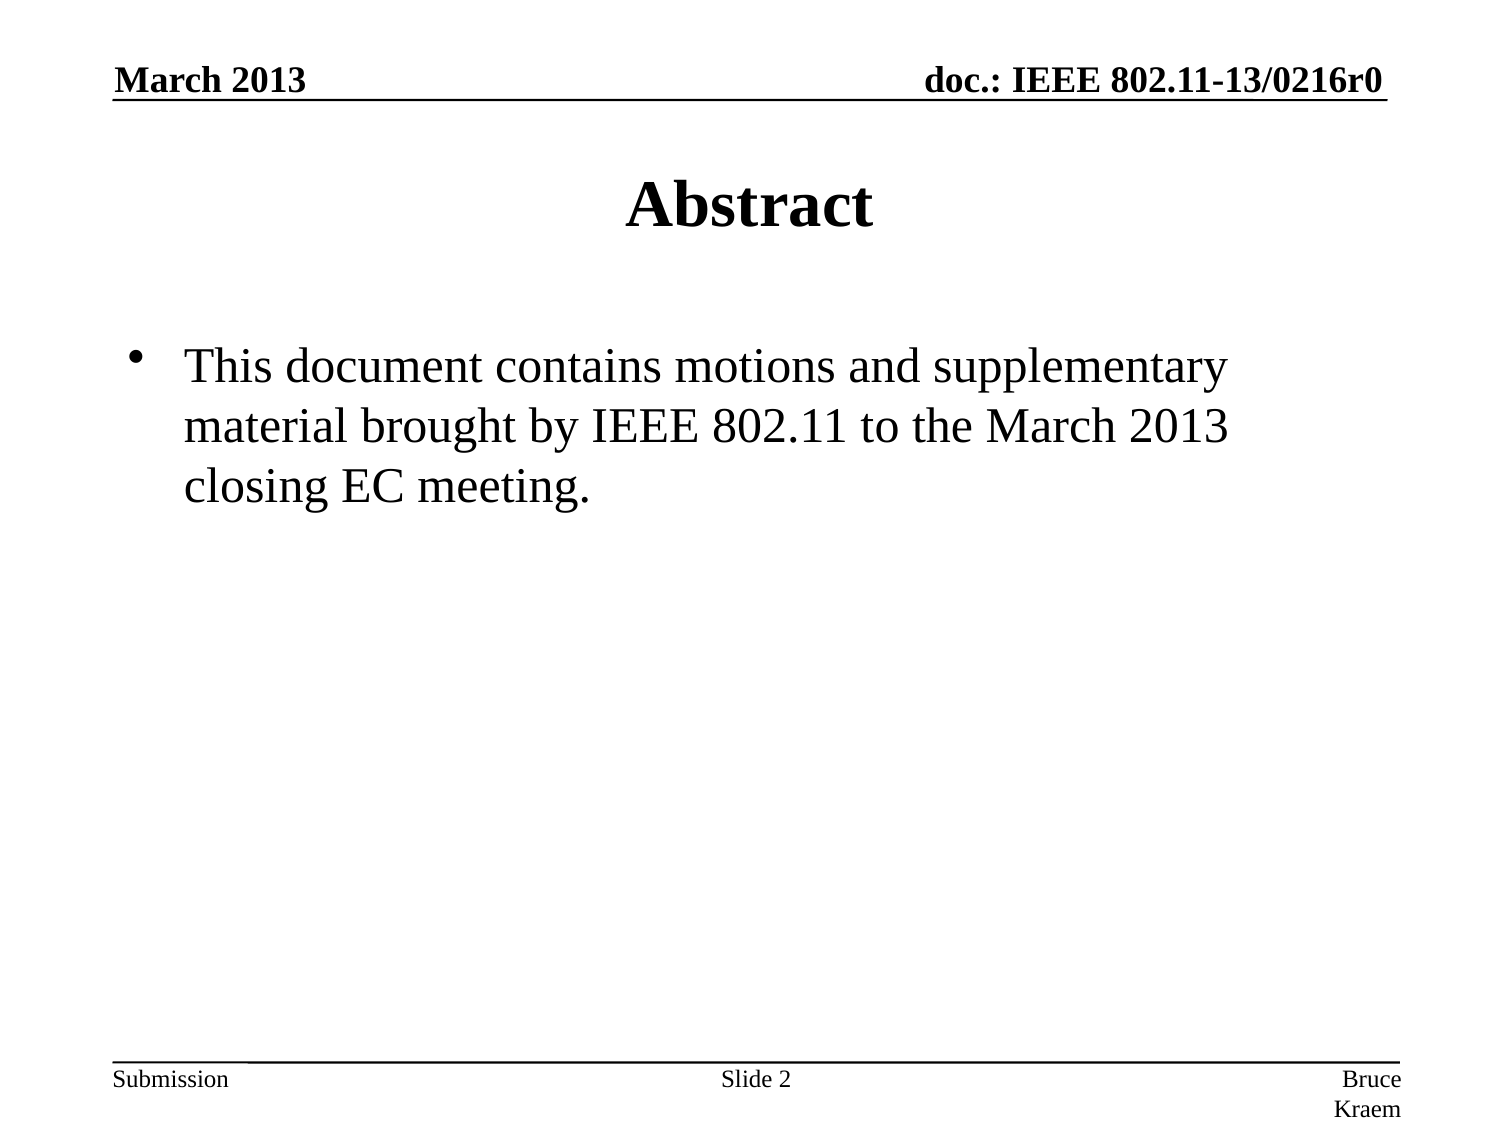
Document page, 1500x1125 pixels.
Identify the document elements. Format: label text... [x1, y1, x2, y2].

list This document contains motions and supplementary material brought by IEEE 802.11 to the March 2013 closing EC meeting. [112, 324, 1388, 1000]
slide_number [114, 54, 374, 101]
slide_number Slide 2 [712, 1061, 800, 1093]
title Abstract [112, 112, 1388, 288]
footer Bruce Kraemer, Marvell [1324, 1061, 1402, 1093]
